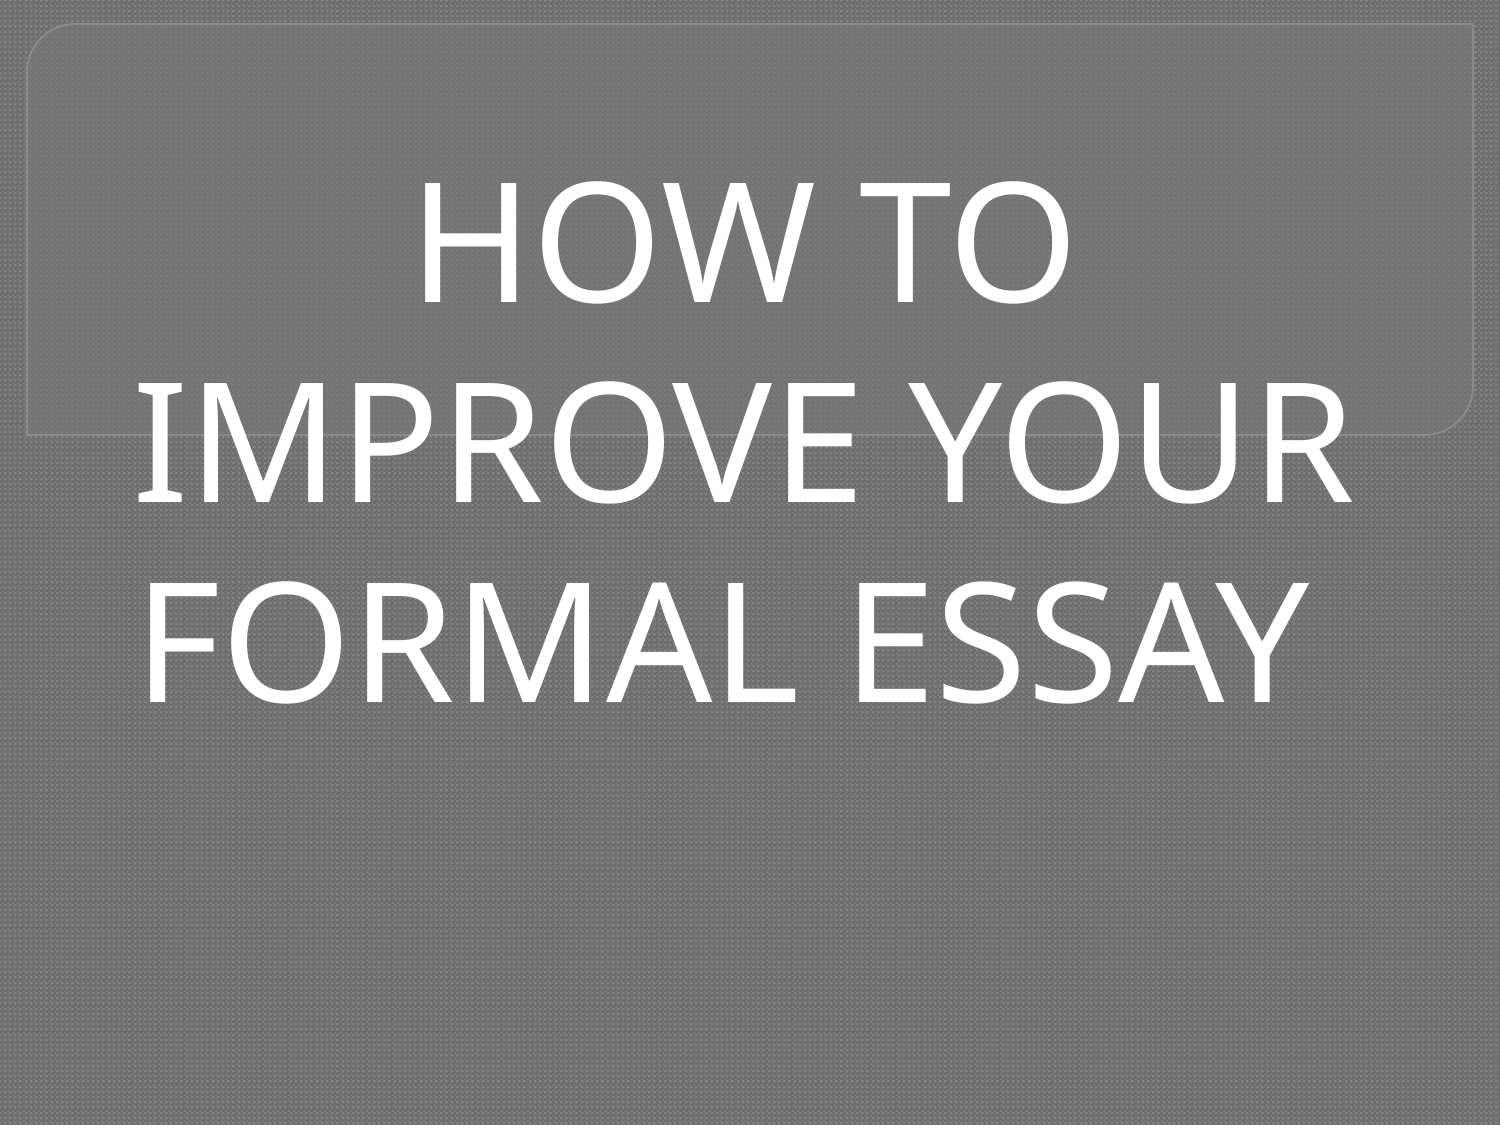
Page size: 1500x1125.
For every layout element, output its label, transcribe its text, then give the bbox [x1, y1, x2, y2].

text_box HOW TO IMPROVE YOUR FORMAL ESSAY [70, 128, 1418, 744]
